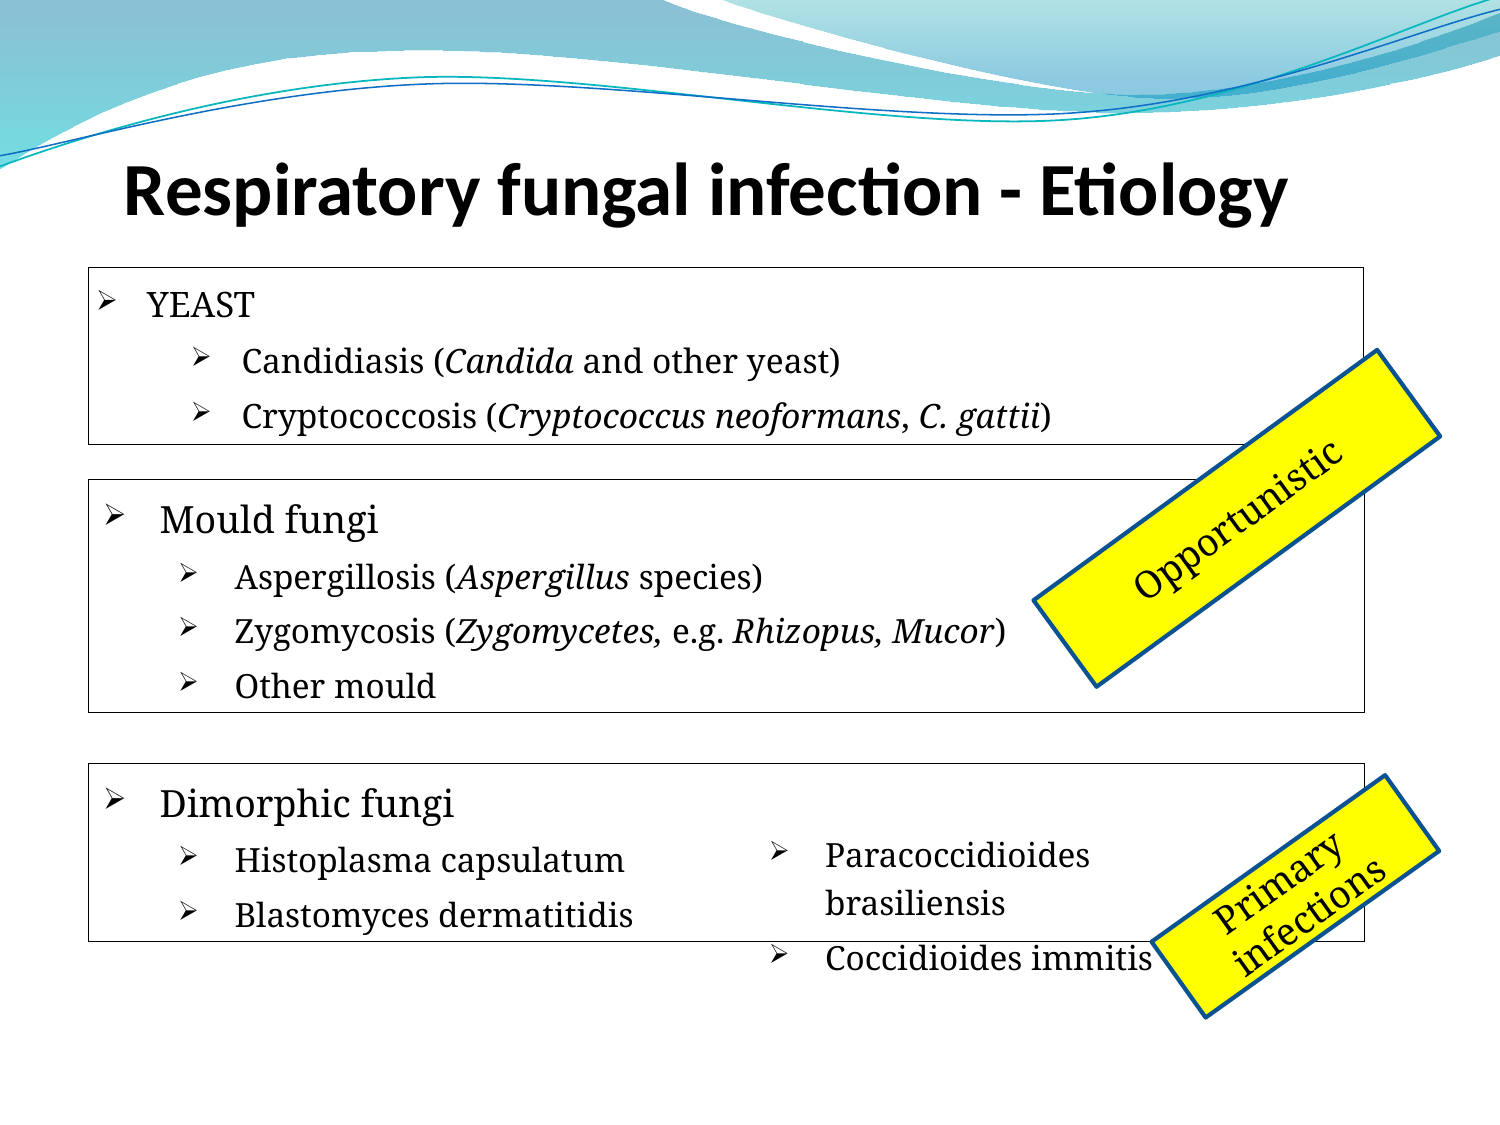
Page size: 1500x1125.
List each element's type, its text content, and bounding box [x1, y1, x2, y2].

text_box Paracoccidioides brasiliensis Coccidioides immitis [679, 819, 1282, 985]
text_box Primary infections [1149, 773, 1442, 1020]
list YEAST Candidiasis (Candida and other yeast) Cryptococcosis (Cryptococcus neoformans, C. gattii) [88, 267, 1364, 445]
text_box Mould fungi Aspergillosis (Aspergillus species) Zygomycosis (Zygomycetes, e.g. Rhizopus, Mucor) Other mould [88, 479, 1365, 713]
text_box Opportunistic [1031, 347, 1443, 689]
title Respiratory fungal infection - Etiology [123, 101, 1399, 231]
text_box Dimorphic fungi Histoplasma capsulatum Blastomyces dermatitidis [88, 763, 1365, 942]
